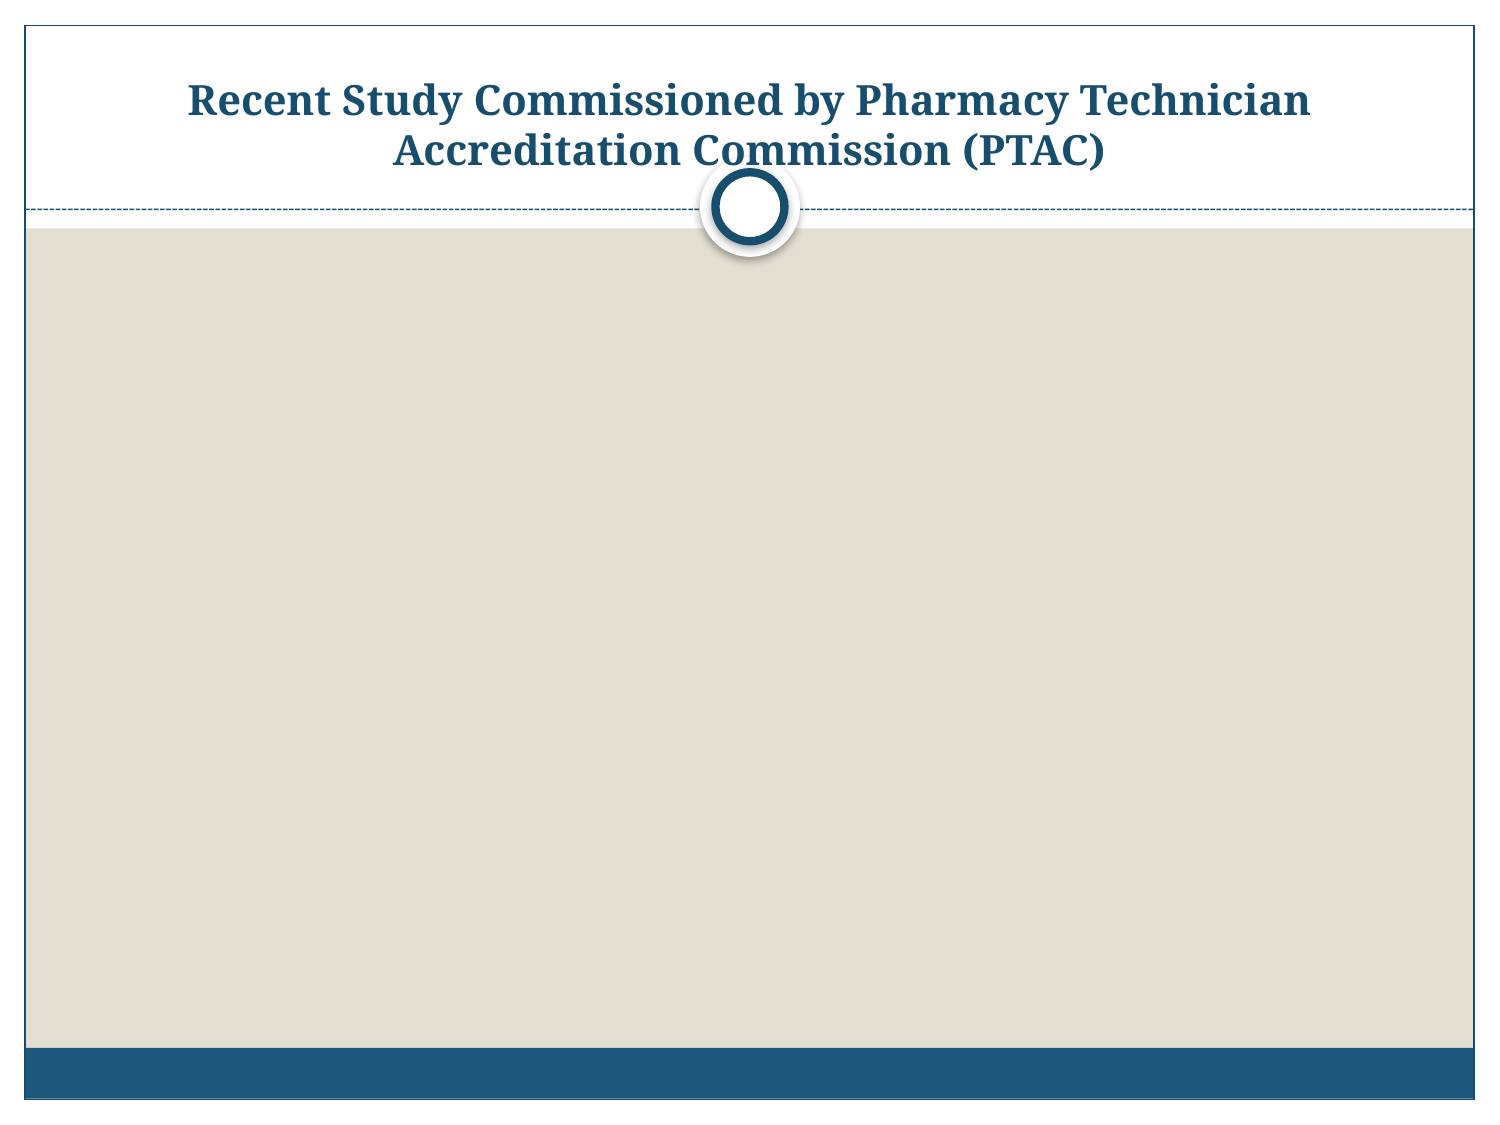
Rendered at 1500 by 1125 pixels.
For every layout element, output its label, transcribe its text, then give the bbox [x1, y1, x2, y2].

title Recent Study Commissioned by Pharmacy Technician Accreditation Commission (PTAC) [49, 37, 1450, 182]
